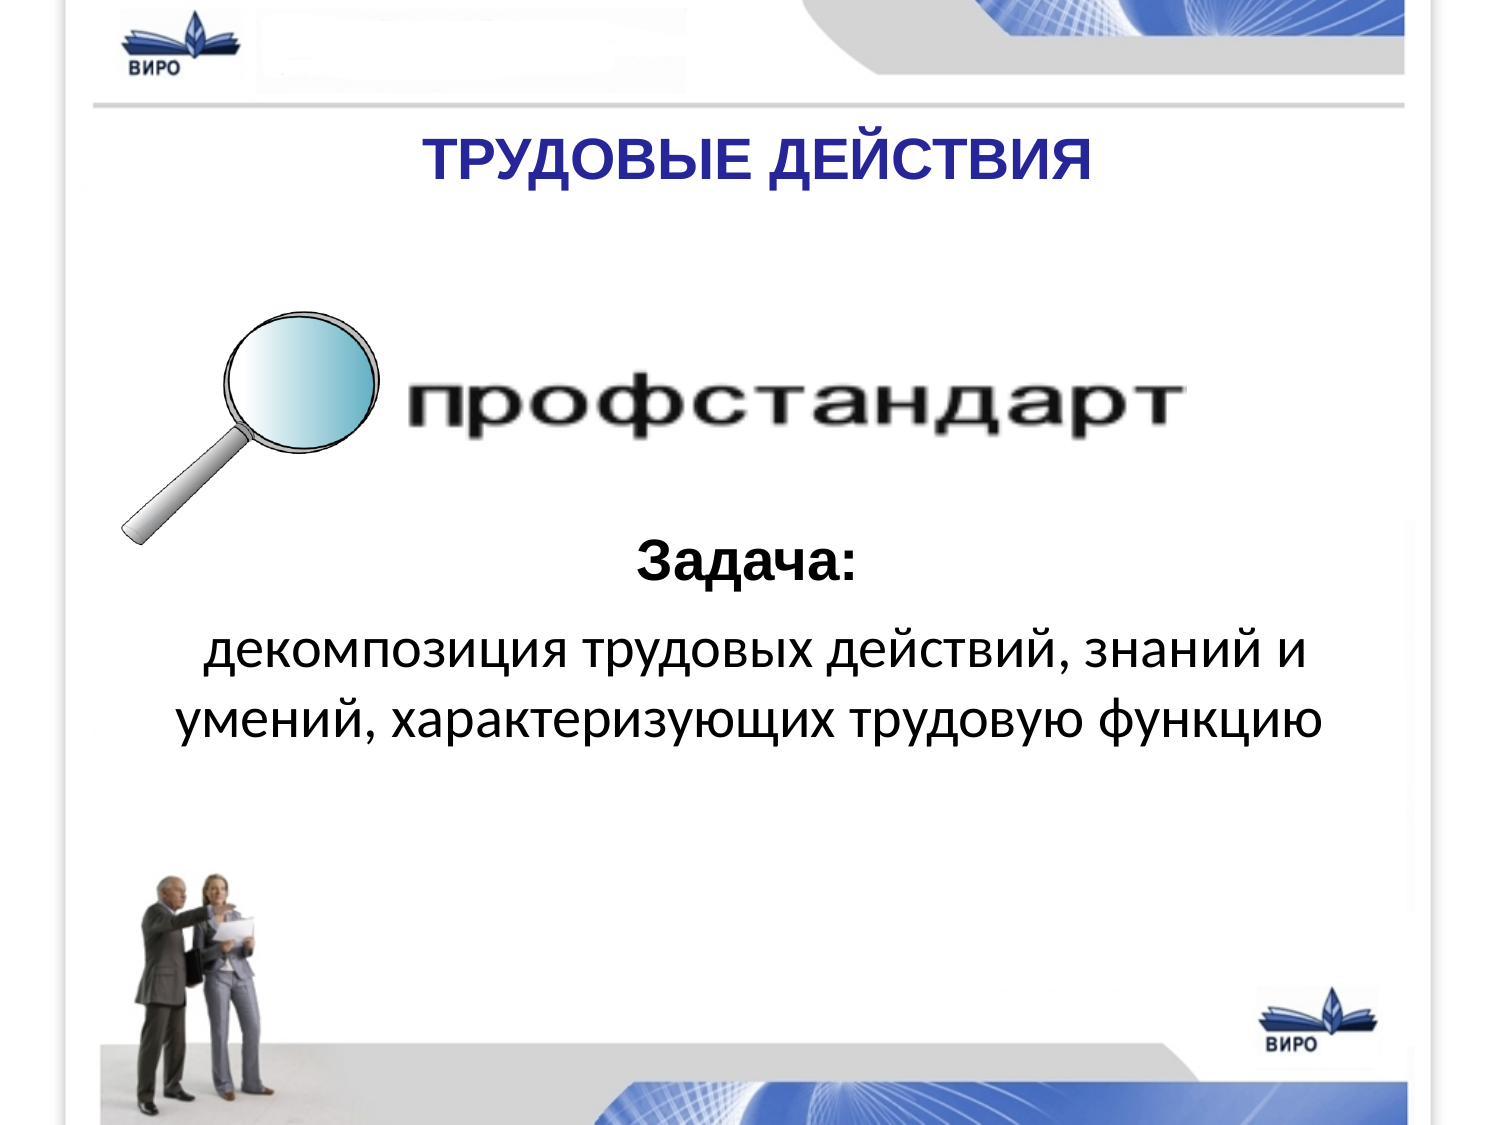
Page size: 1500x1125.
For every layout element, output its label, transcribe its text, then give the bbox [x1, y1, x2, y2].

list Задача: декомпозиция трудовых действий, знаний и умений, характеризующих трудовую функцию [118, 208, 1394, 929]
picture [0, 0, 1500, 1125]
title Трудовые действия [120, 113, 1396, 209]
